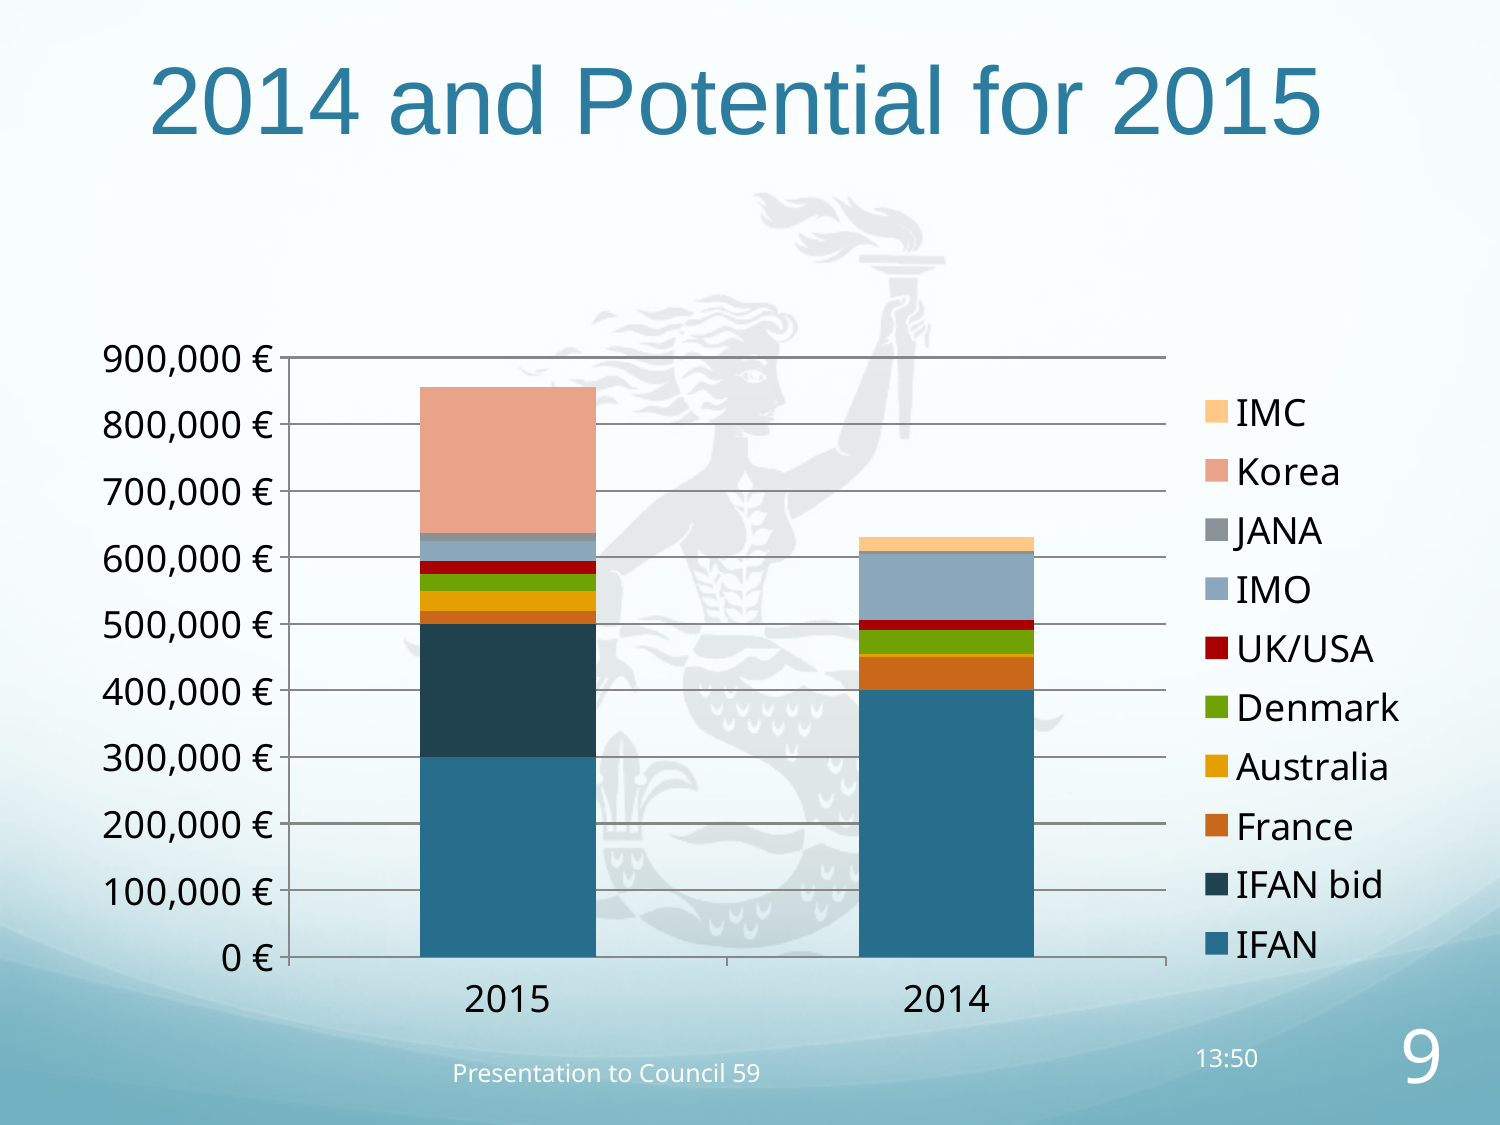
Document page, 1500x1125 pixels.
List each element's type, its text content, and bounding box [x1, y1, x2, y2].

slide_number 9 [1295, 1029, 1459, 1090]
title 2014 and Potential for 2015 [90, 17, 1410, 162]
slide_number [1128, 1055, 1274, 1090]
footer Presentation to Council 59 [437, 1055, 1128, 1103]
chart [74, 316, 1426, 1038]
